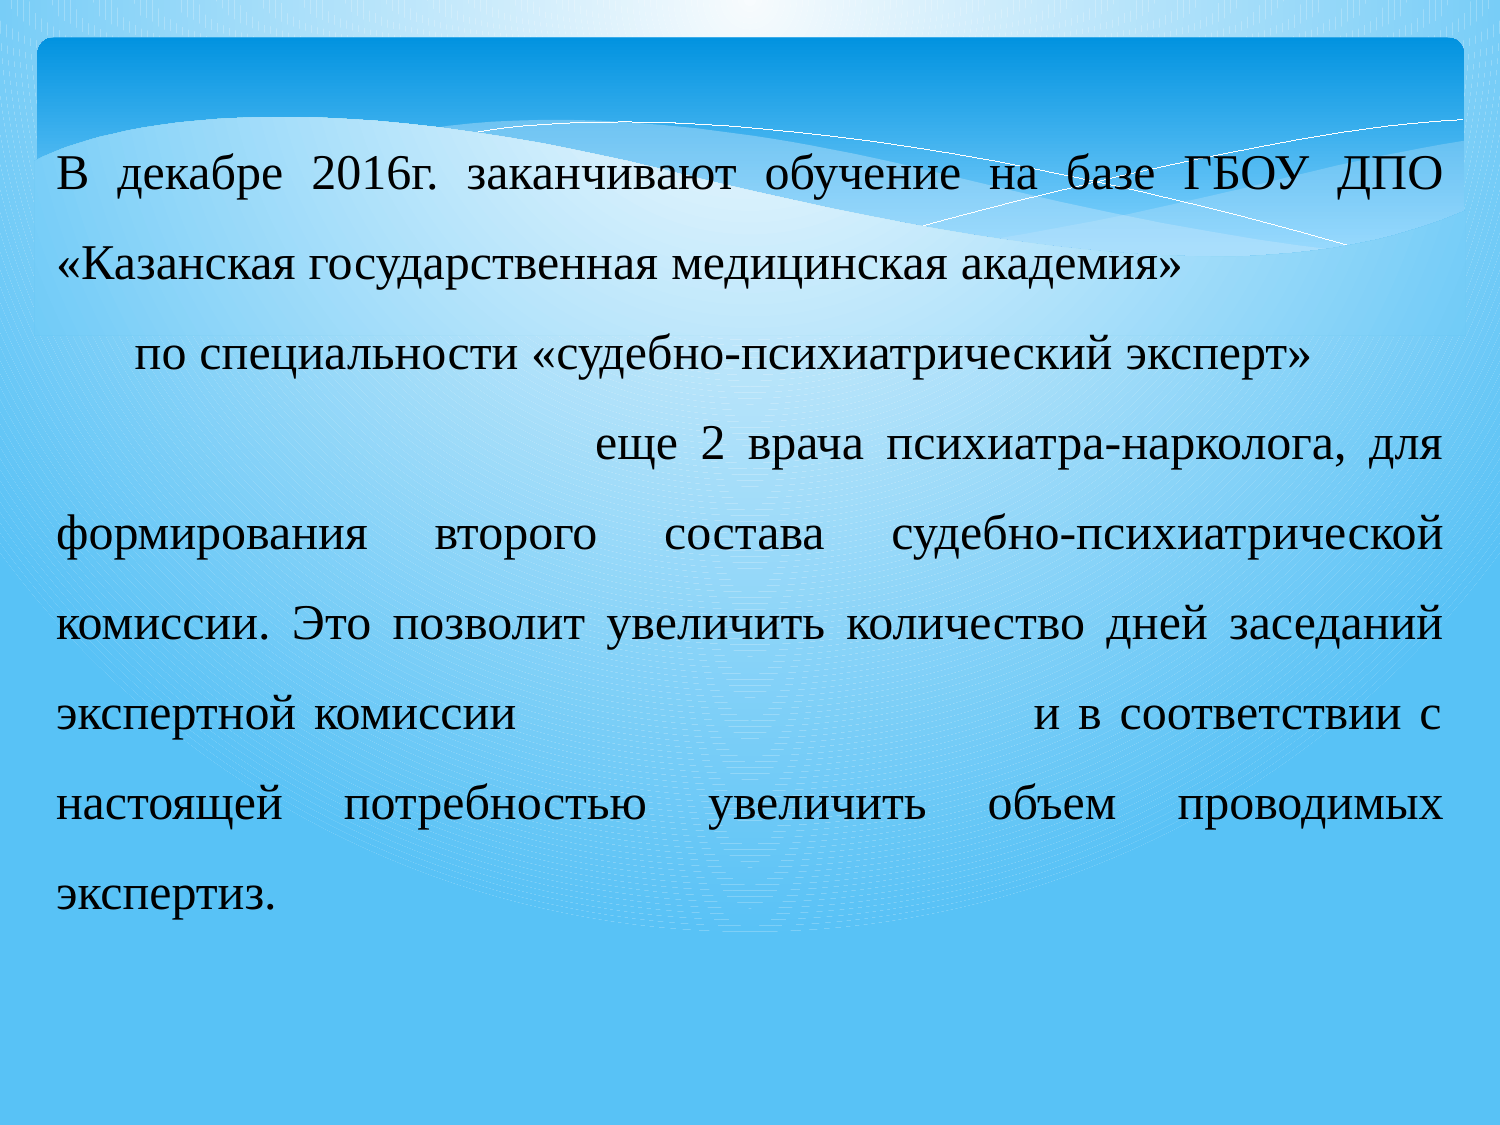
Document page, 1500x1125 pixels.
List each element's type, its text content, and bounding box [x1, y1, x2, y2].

text_box В декабре 2016г. заканчивают обучение на базе ГБОУ ДПО «Казанская государственная медицинская академия» по специальности «судебно-психиатрический эксперт» еще 2 врача психиатра-нарколога, для формирования второго состава судебно-психиатрической комиссии. Это позволит увеличить количество дней заседаний экспертной комиссии и в соответствии с настоящей потребностью увеличить объем проводимых экспертиз. [41, 42, 1459, 928]
